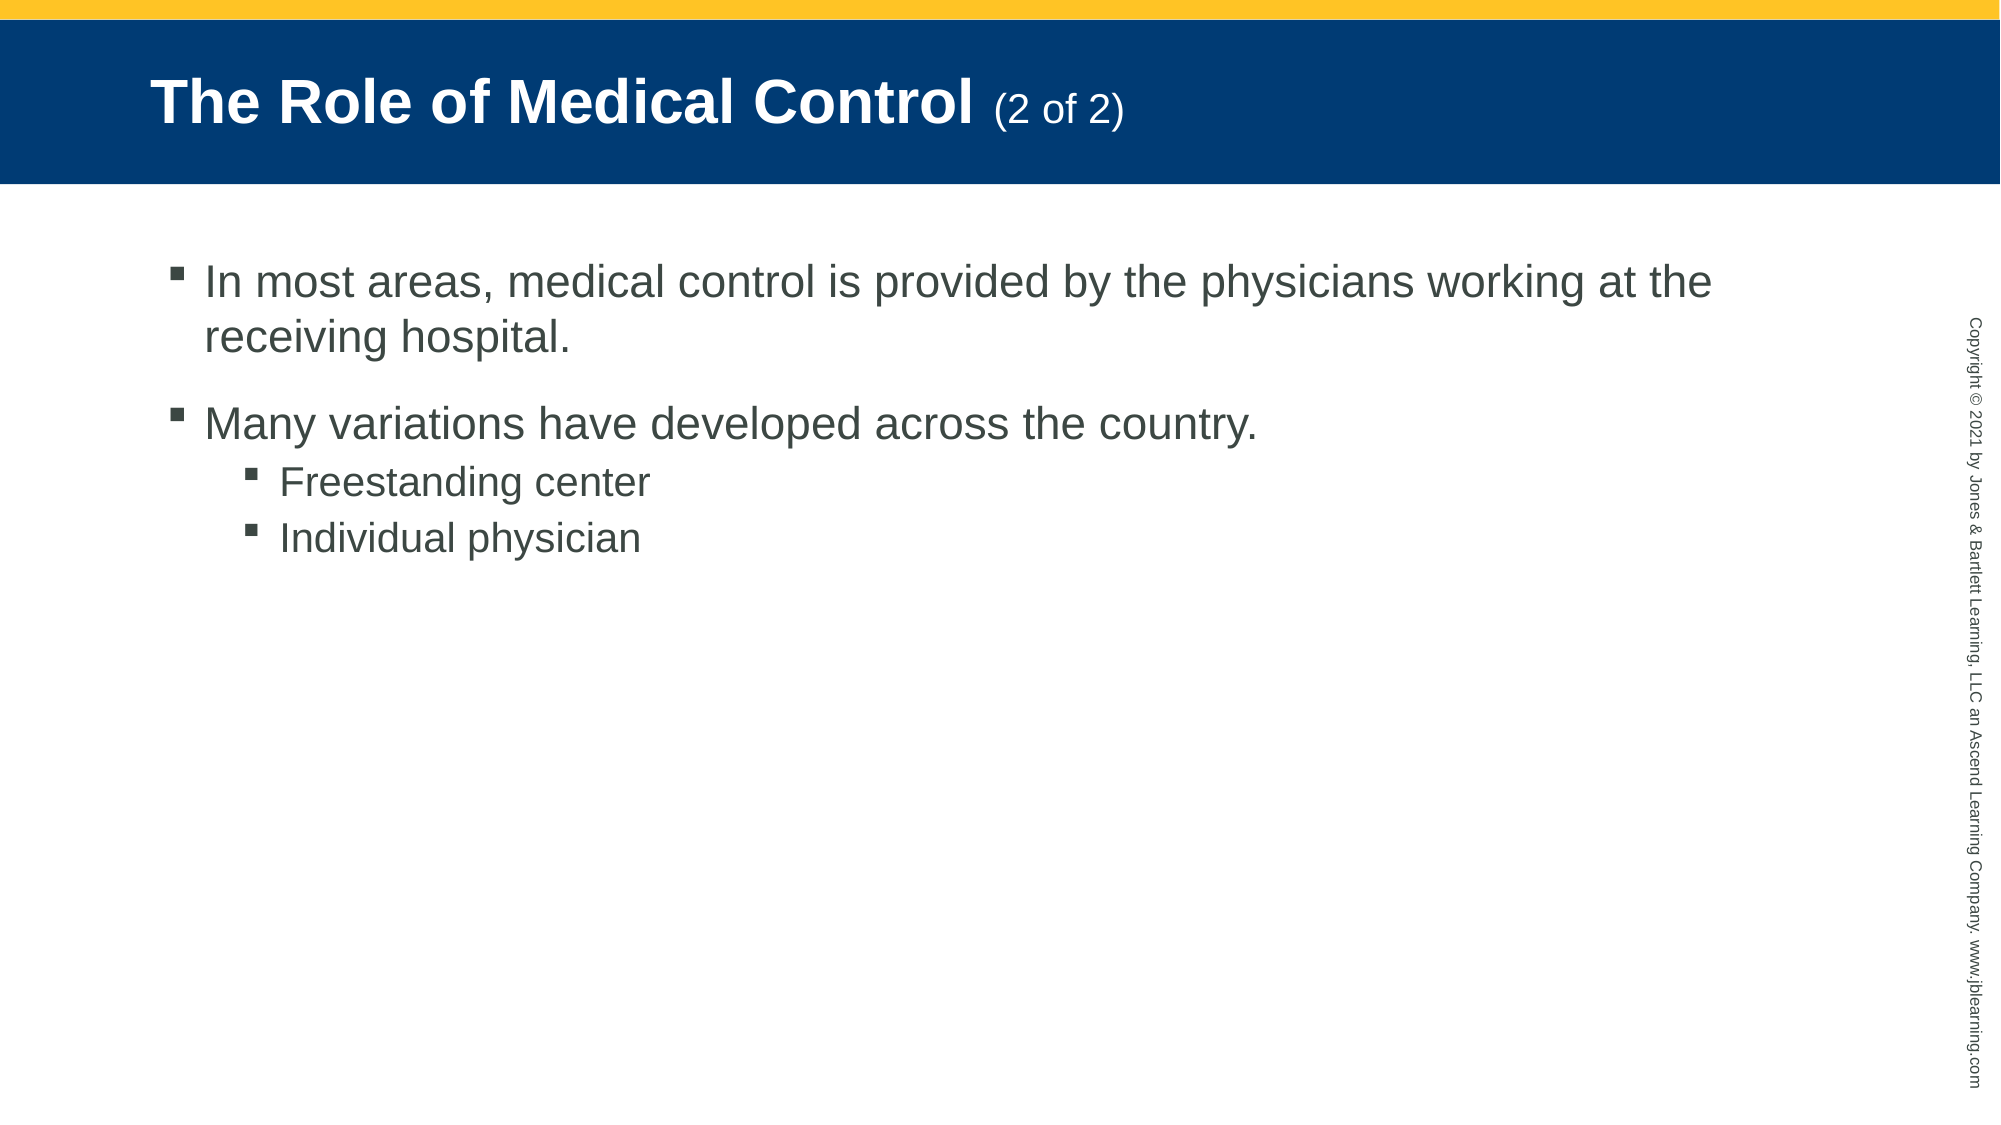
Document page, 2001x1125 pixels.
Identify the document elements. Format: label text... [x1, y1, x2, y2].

list In most areas, medical control is provided by the physicians working at the receiving hospital. Many variations have developed across the country. Freestanding center Individual physician [151, 244, 1840, 1016]
title The Role of Medical Control (2 of 2) [0, 19, 2000, 185]
